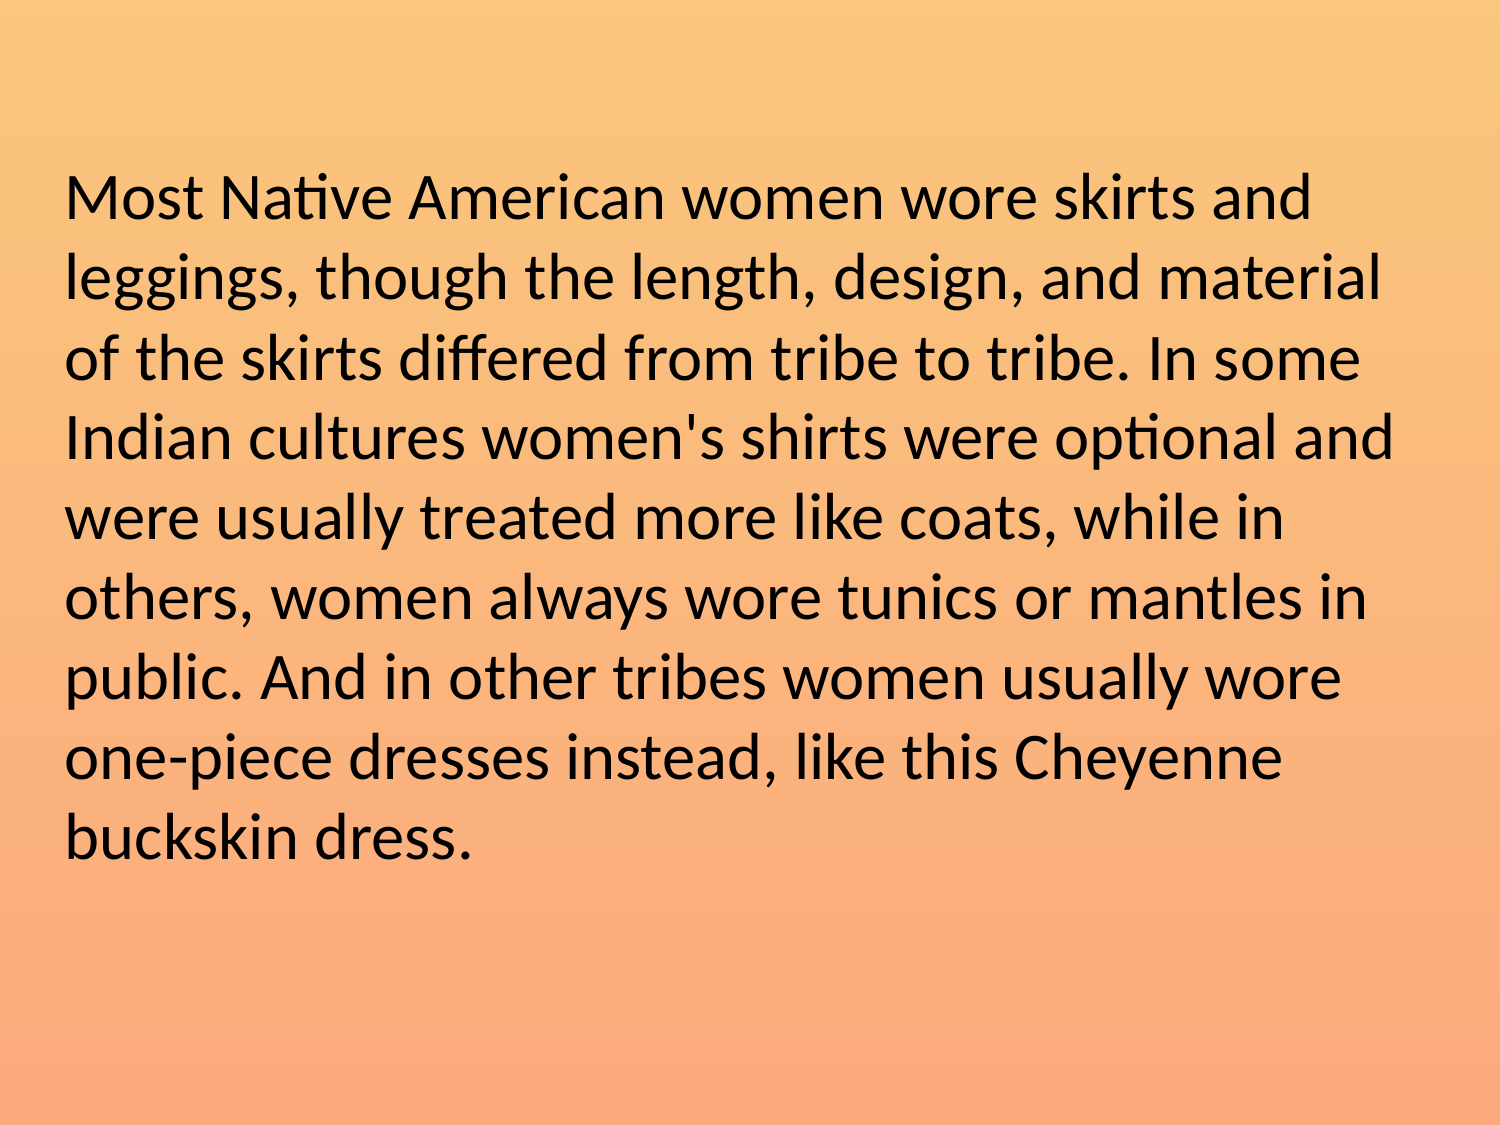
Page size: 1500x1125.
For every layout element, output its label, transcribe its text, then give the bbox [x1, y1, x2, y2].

text_box Most Native American women wore skirts and leggings, though the length, design, and material of the skirts differed from tribe to tribe. In some Indian cultures women's shirts were optional and were usually treated more like coats, while in others, women always wore tunics or mantles in public. And in other tribes women usually wore one-piece dresses instead, like this Cheyenne buckskin dress. [49, 145, 1413, 881]
